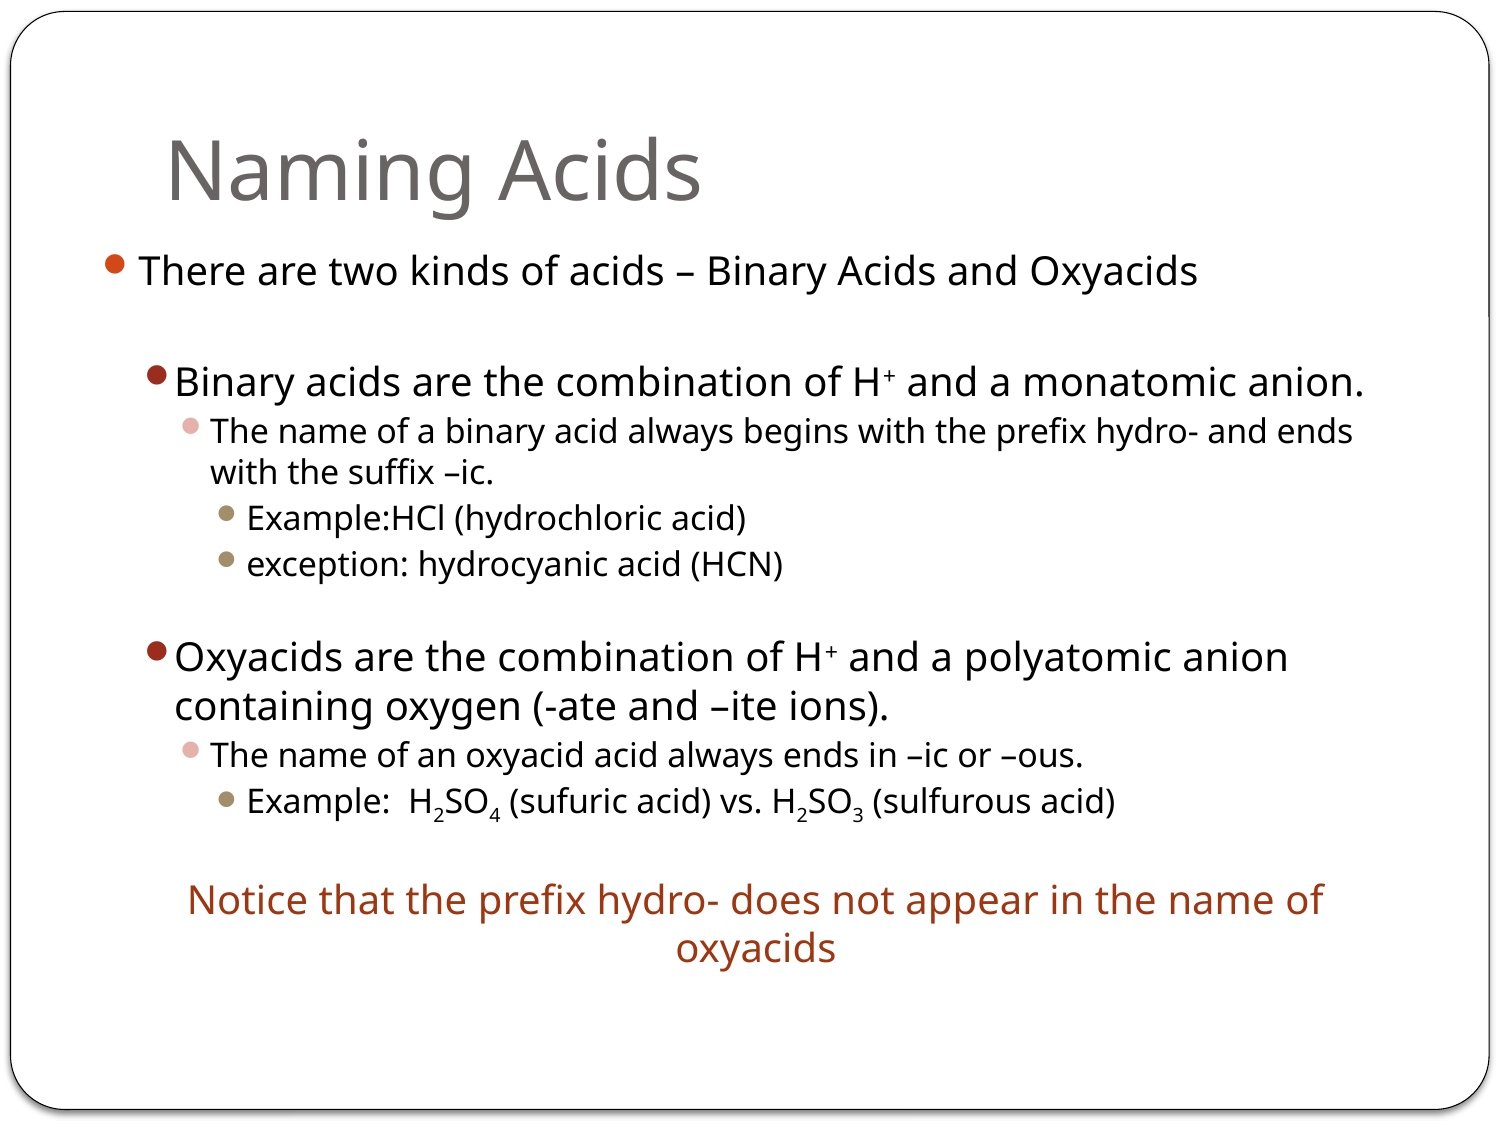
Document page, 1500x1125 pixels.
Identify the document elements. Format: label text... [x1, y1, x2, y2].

title Naming Acids [150, 45, 1425, 233]
list There are two kinds of acids – Binary Acids and Oxyacids Binary acids are the combination of H+ and a monatomic anion. The name of a binary acid always begins with the prefix hydro- and ends with the suffix –ic. Example:HCl (hydrochloric acid) exception: hydrocyanic acid (HCN) Oxyacids are the combination of H+ and a polyatomic anion containing oxygen (-ate and –ite ions). The name of an oxyacid acid always ends in –ic or –ous. Example: H2SO4 (sufuric acid) vs. H2SO3 (sulfurous acid) Notice that the prefix hydro- does not appear in the name of oxyacids [87, 237, 1425, 988]
